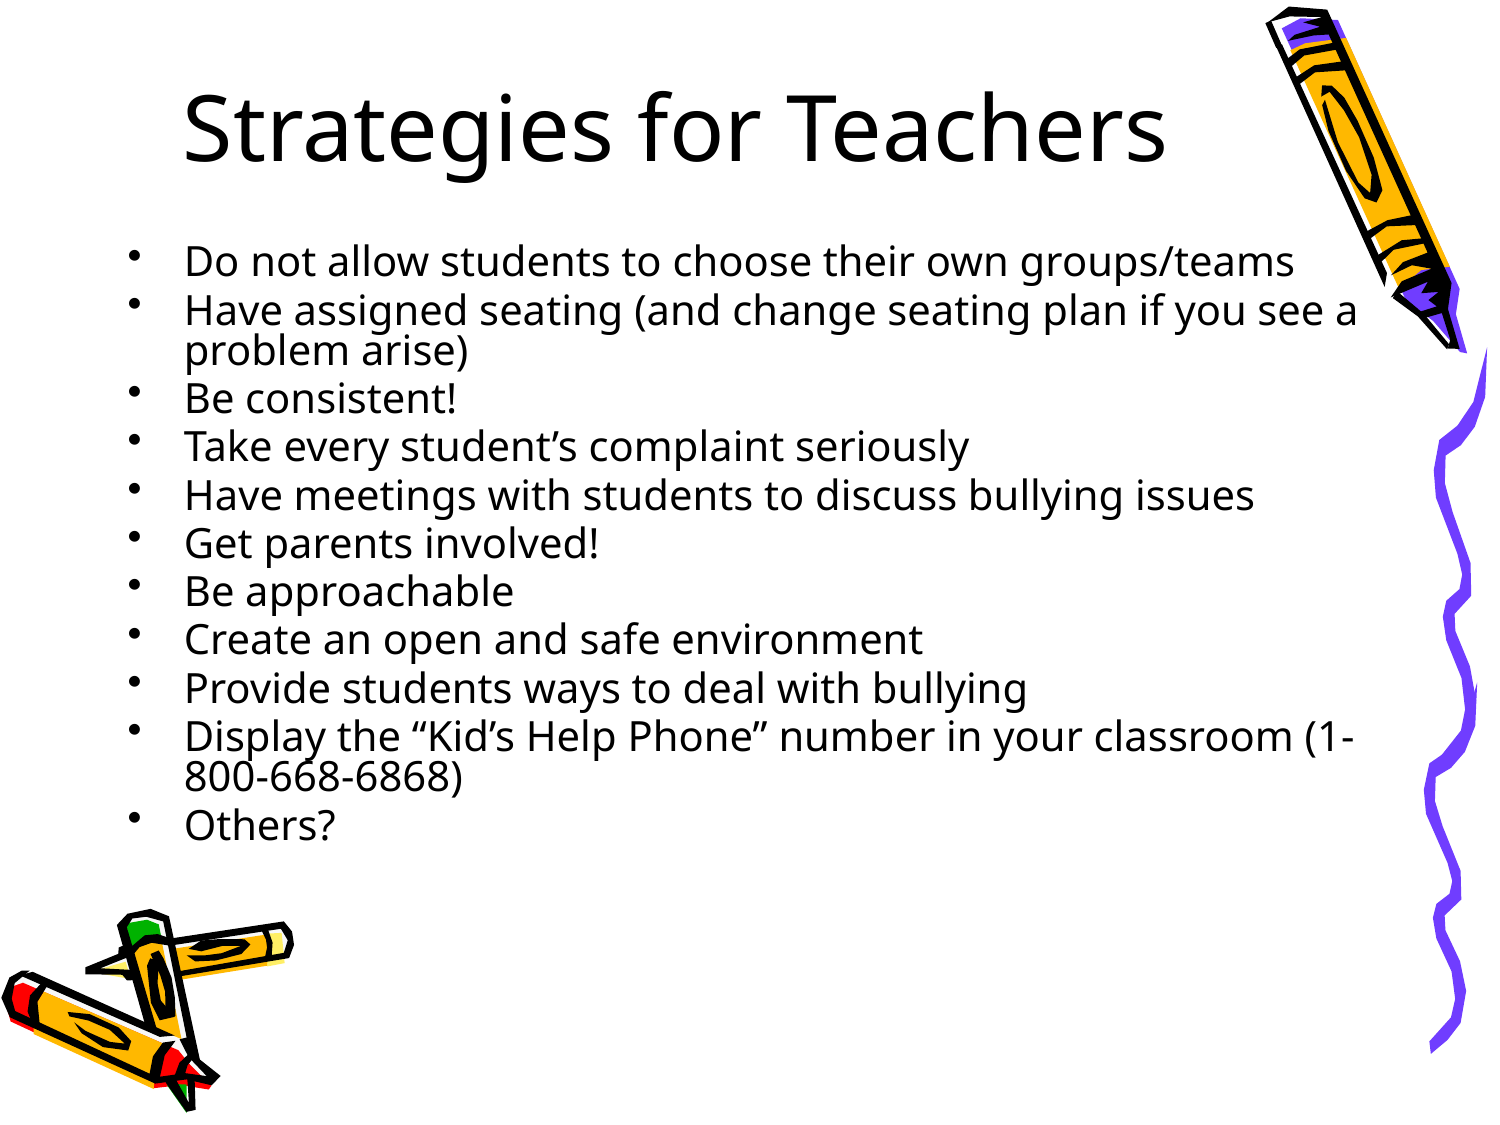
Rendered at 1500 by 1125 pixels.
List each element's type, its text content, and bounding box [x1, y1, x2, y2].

list Do not allow students to choose their own groups/teams Have assigned seating (and change seating plan if you see a problem arise) Be consistent! Take every student’s complaint seriously Have meetings with students to discuss bullying issues Get parents involved! Be approachable Create an open and safe environment Provide students ways to deal with bullying Display the “Kid’s Help Phone” number in your classroom (1-800-668-6868) Others? [112, 237, 1376, 913]
title Strategies for Teachers [112, 24, 1240, 188]
